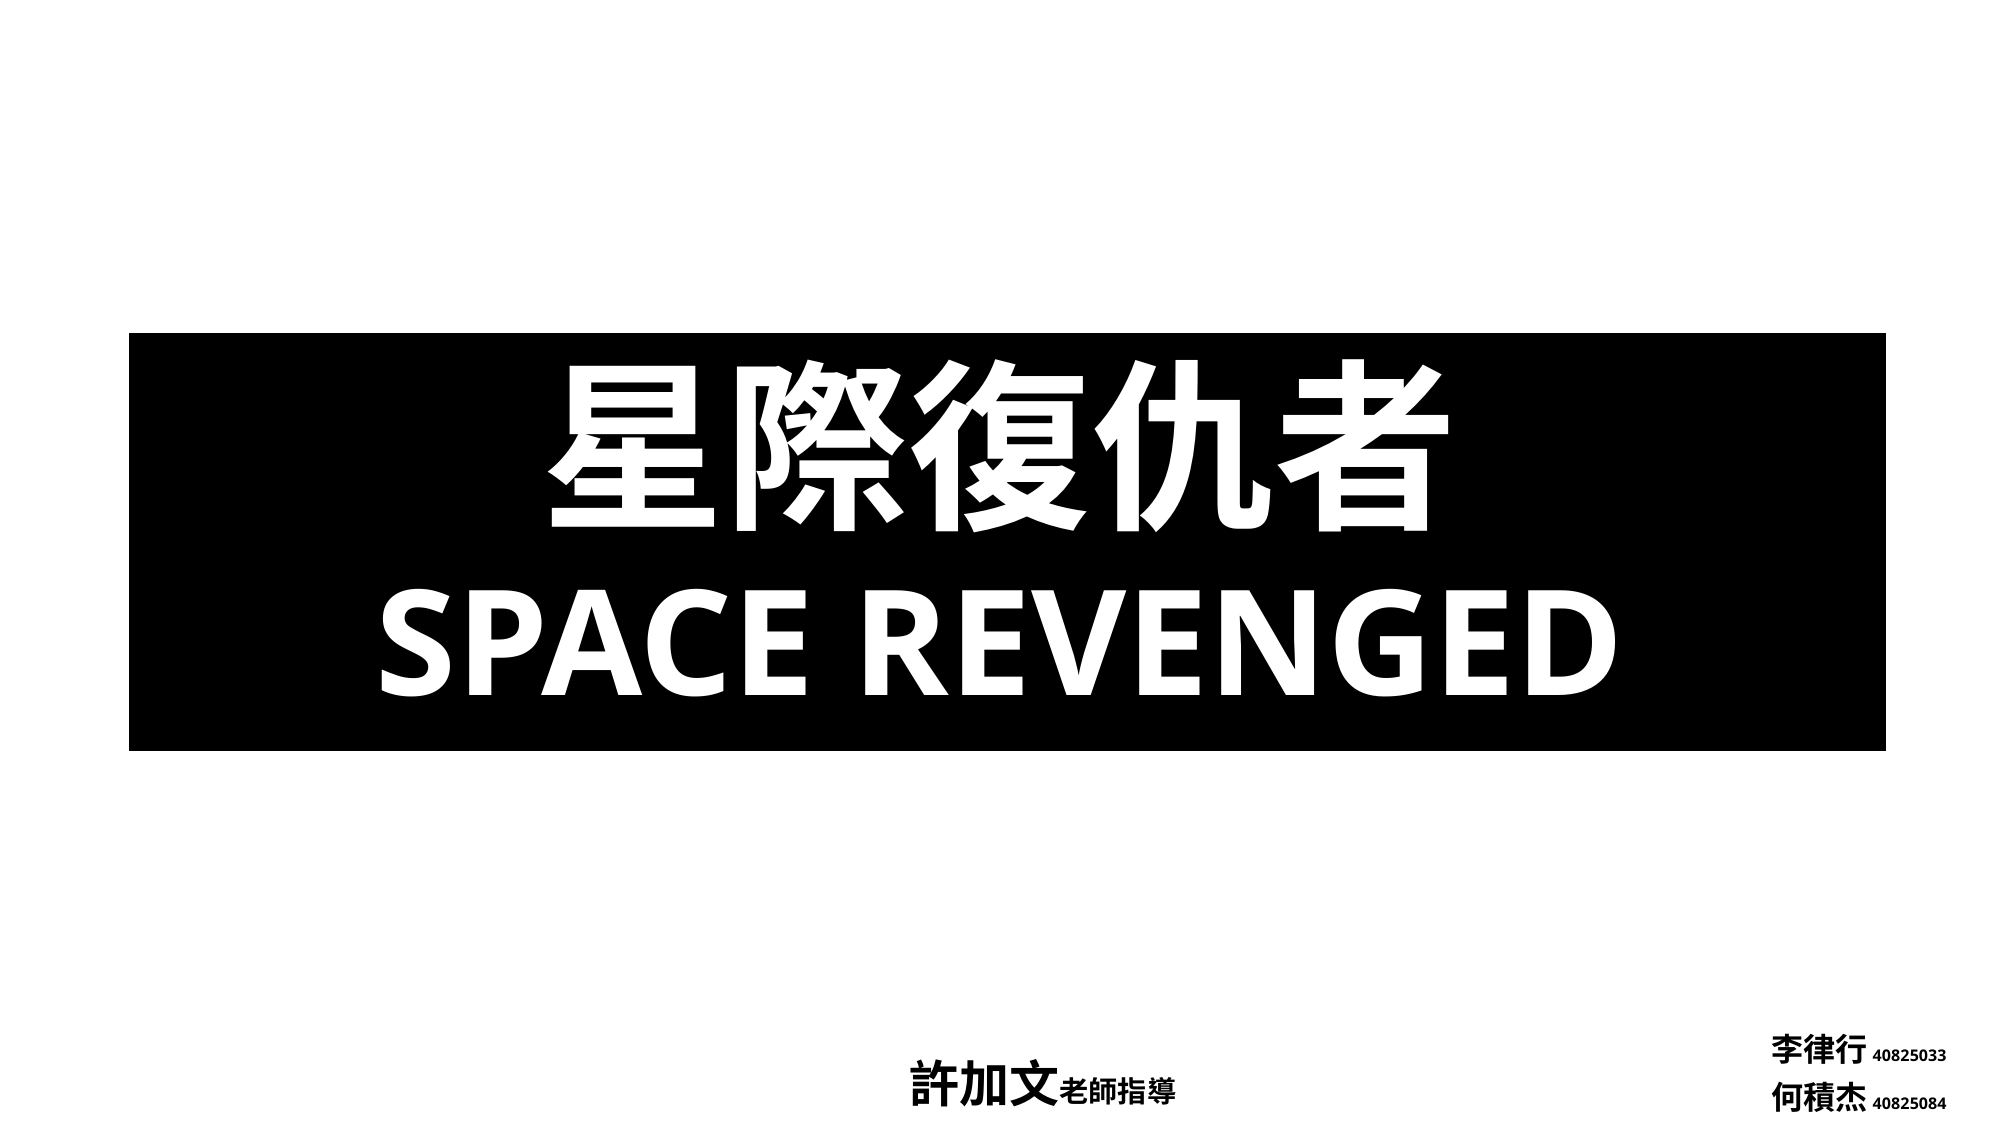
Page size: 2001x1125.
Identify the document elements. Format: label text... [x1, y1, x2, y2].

text_box 許加文老師指導 [894, 1051, 1204, 1125]
text_box [129, 333, 1886, 751]
text_box SPACE REVENGED [290, 462, 1710, 735]
subtitle 李律行40825033 何積杰40825084 [1756, 1026, 2000, 1125]
title 星際復仇者 [503, 290, 1497, 462]
